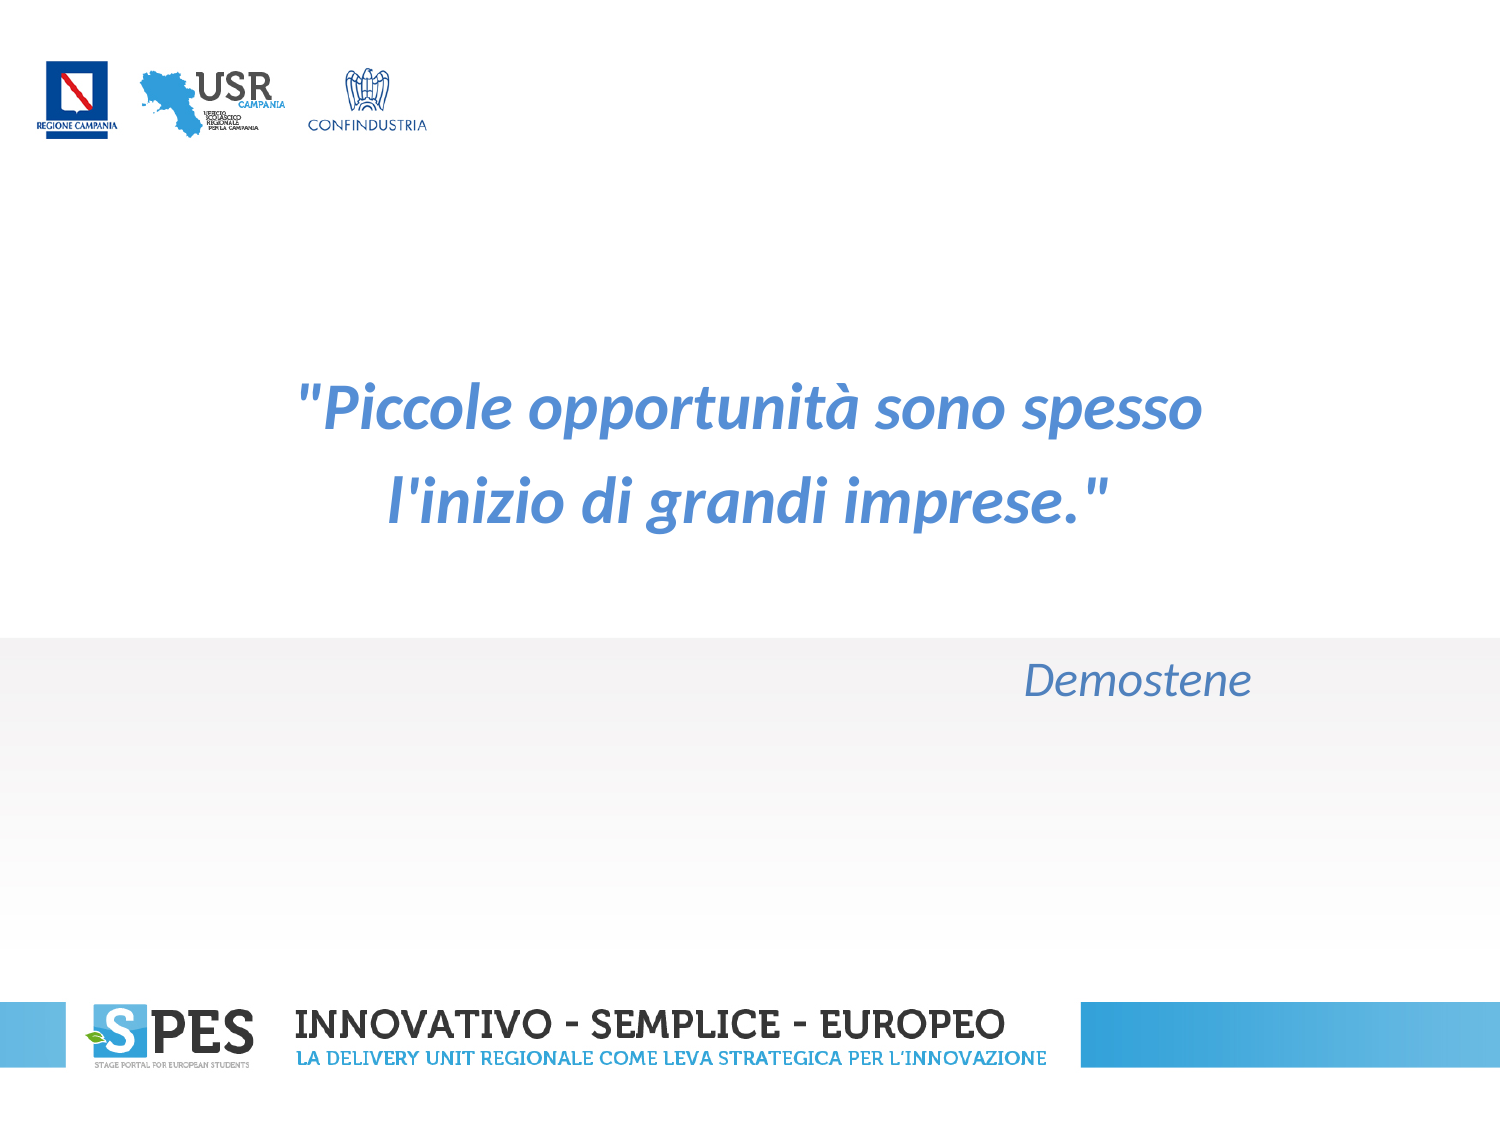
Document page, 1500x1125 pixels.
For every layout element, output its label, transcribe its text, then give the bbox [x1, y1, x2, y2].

list "Piccole opportunità sono spesso l'inizio di grandi imprese." Demostene [75, 262, 1425, 1005]
picture [0, 32, 1500, 1093]
